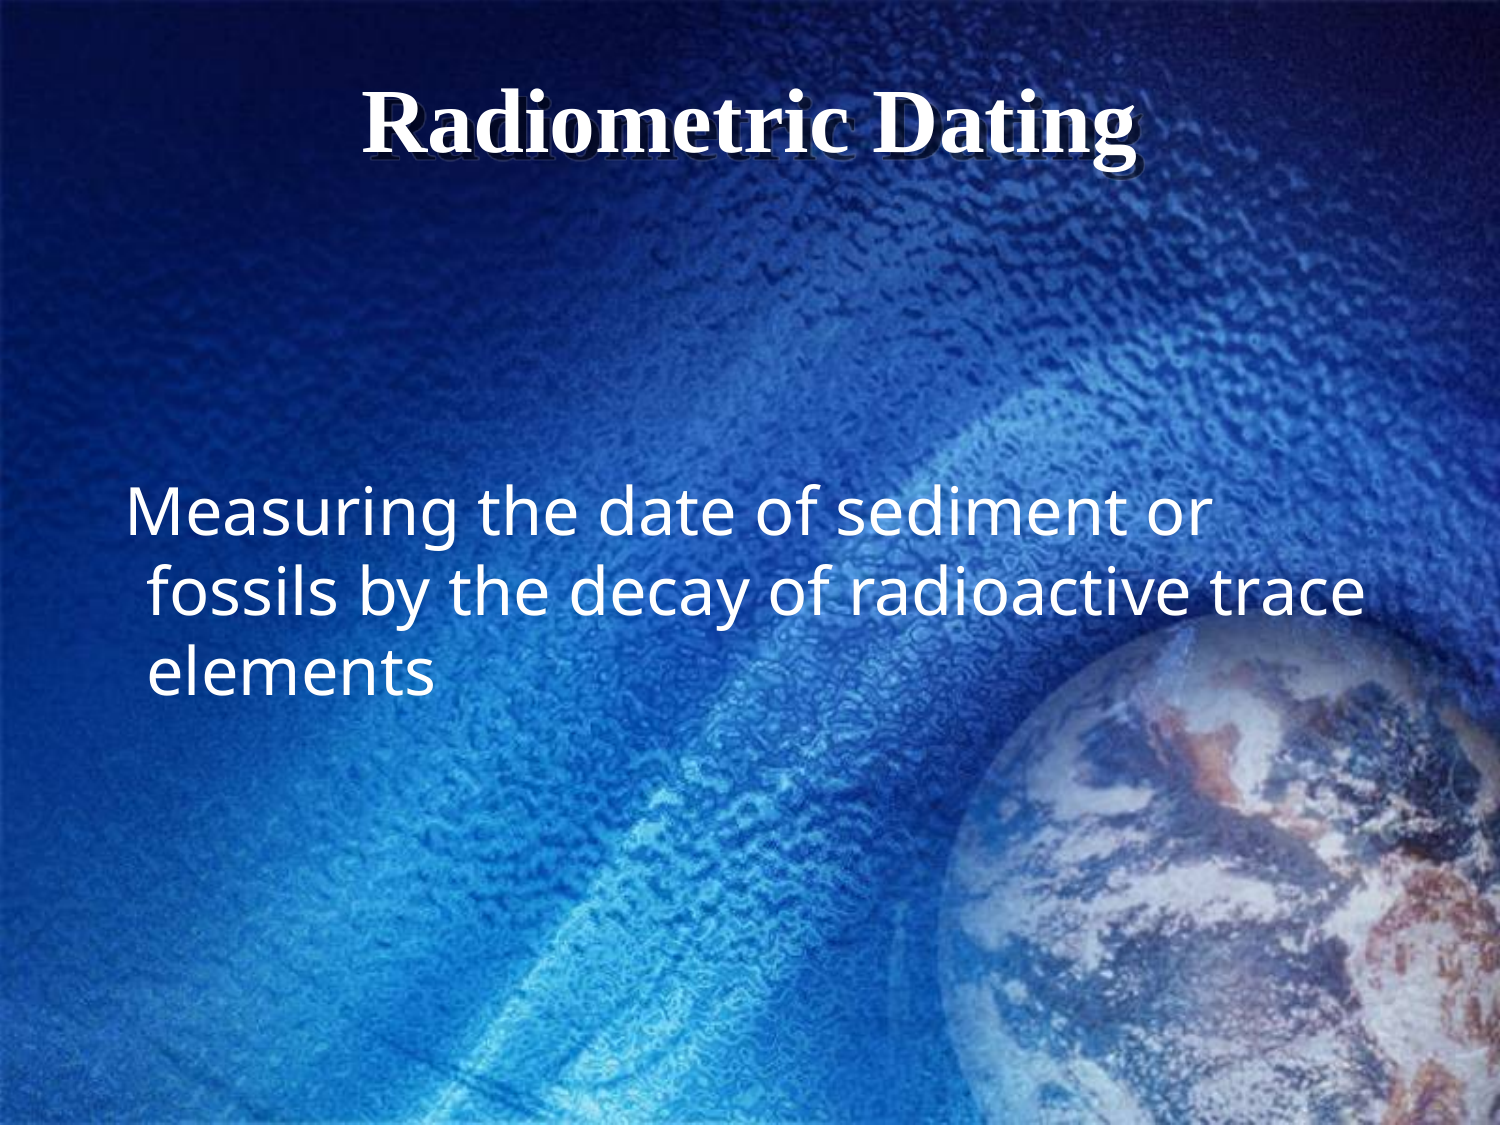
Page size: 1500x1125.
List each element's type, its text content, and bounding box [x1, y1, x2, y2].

picture [0, 0, 1500, 1125]
list Measuring the date of sediment or fossils by the decay of radioactive trace elements [74, 274, 1426, 1006]
title Radiometric Dating [74, 44, 1426, 188]
